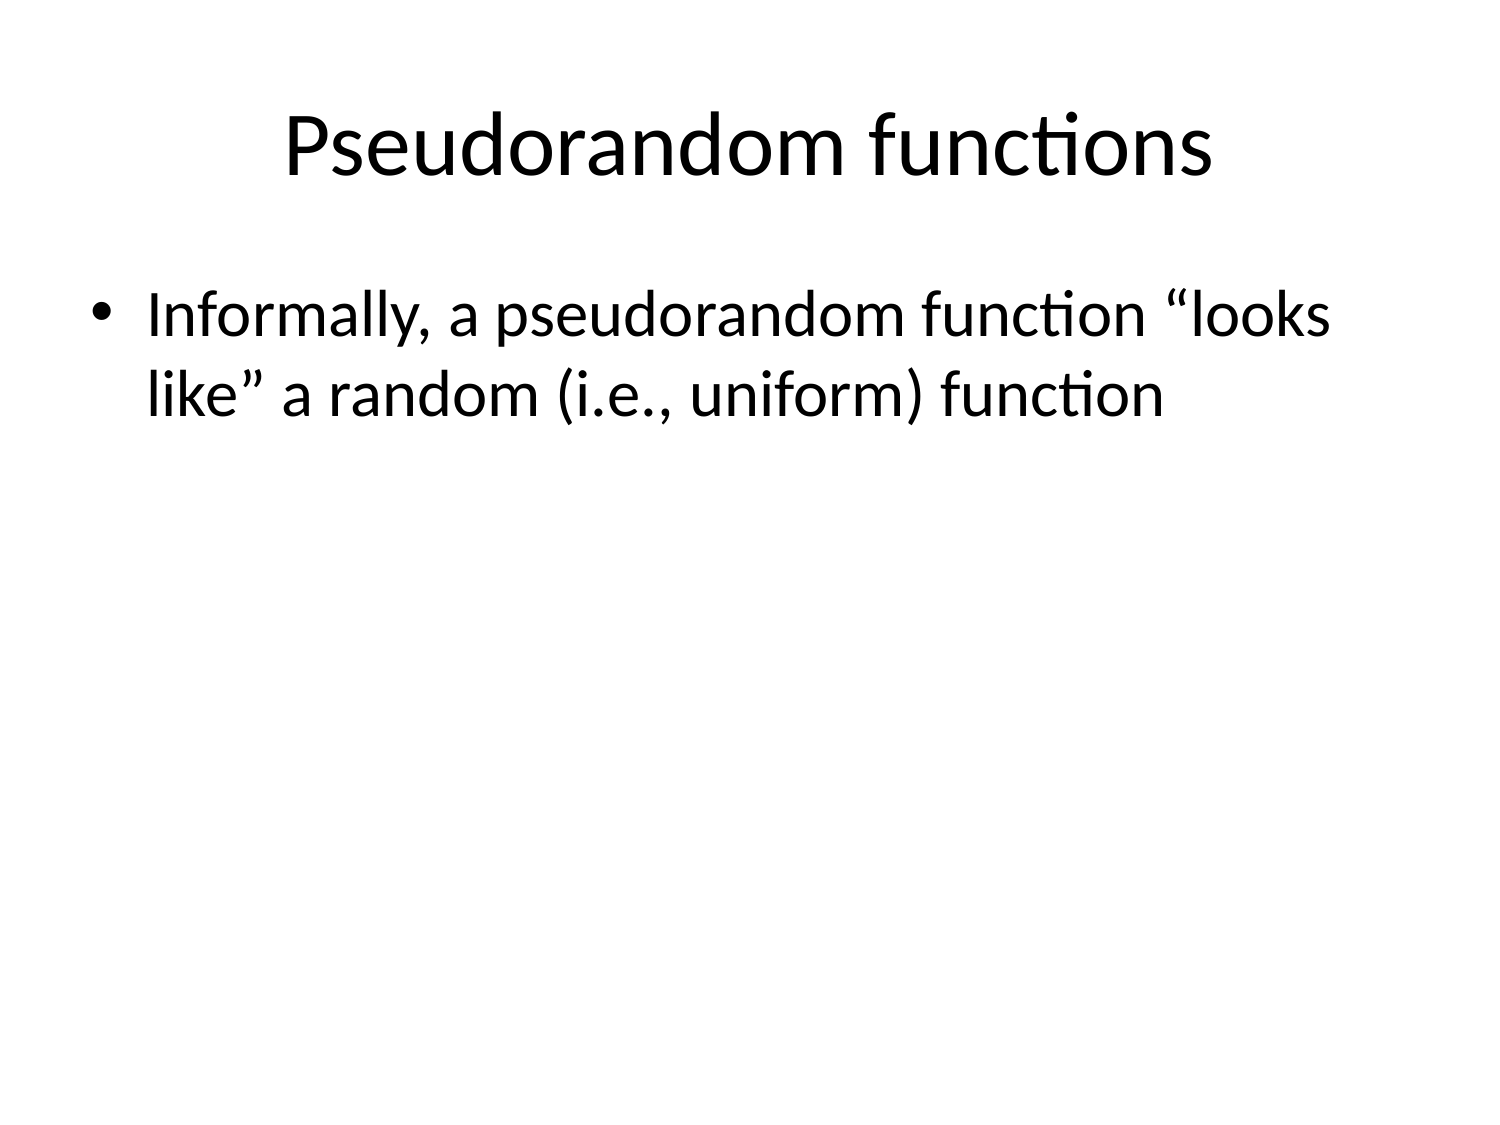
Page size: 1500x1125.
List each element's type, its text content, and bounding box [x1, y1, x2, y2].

list Informally, a pseudorandom function “looks like” a random (i.e., uniform) function [75, 262, 1425, 1005]
title Pseudorandom functions [75, 45, 1425, 233]
